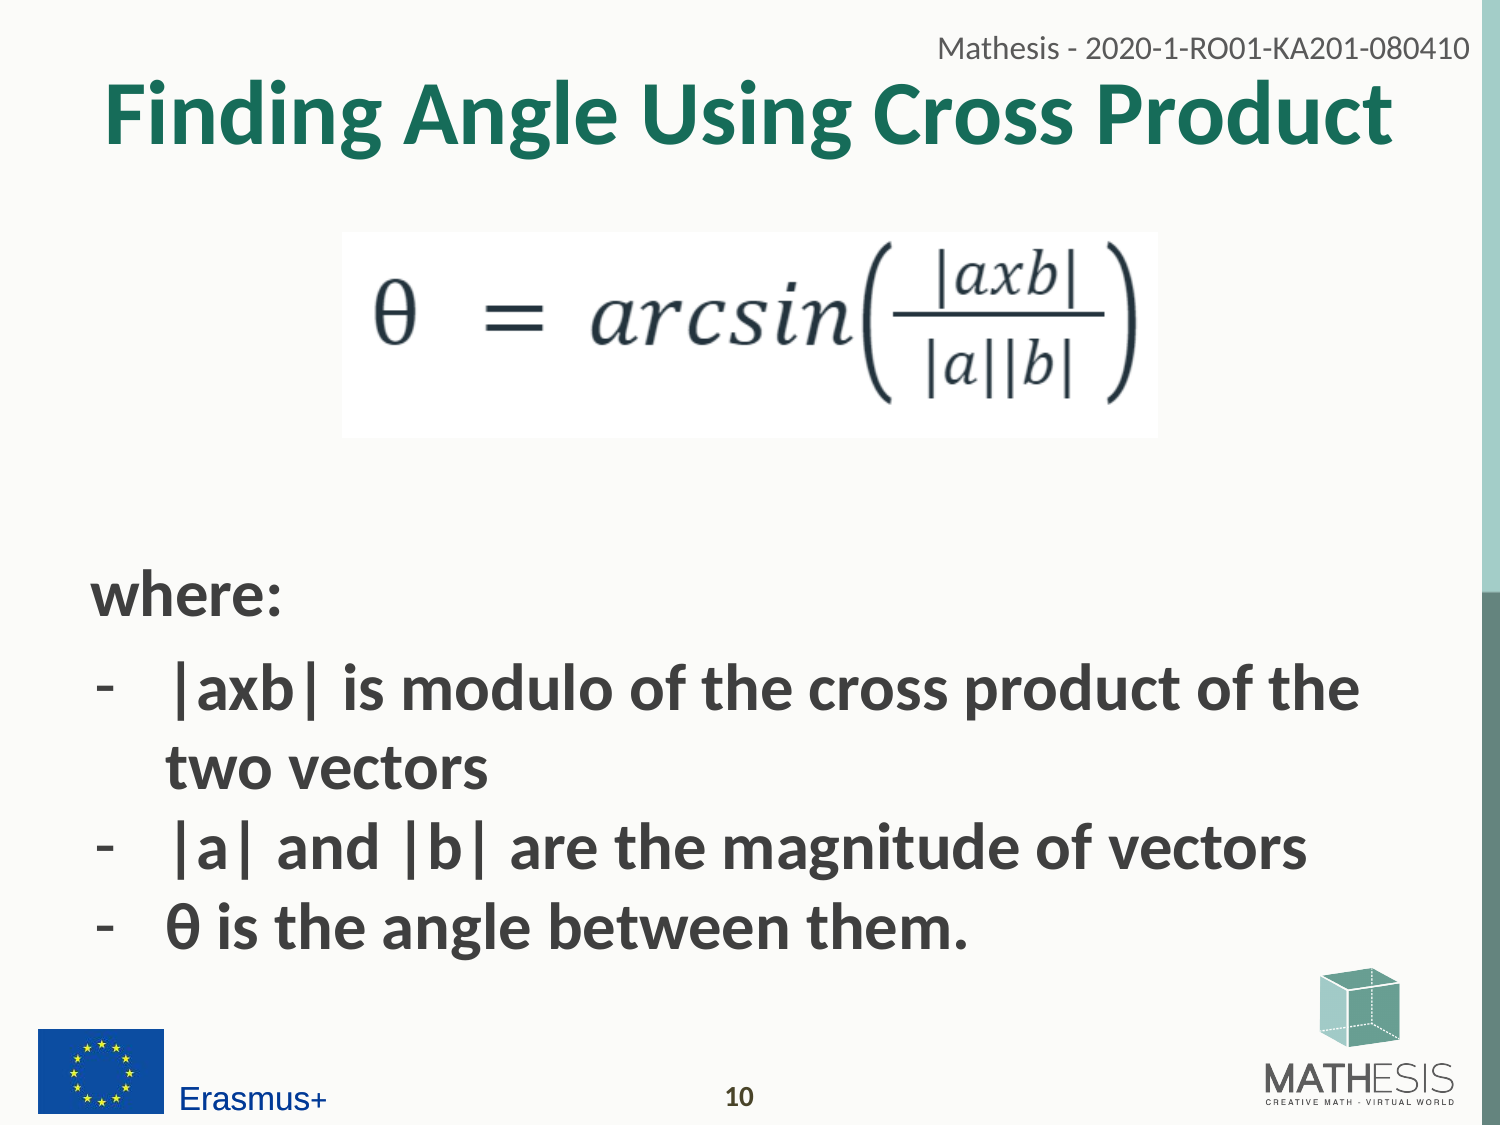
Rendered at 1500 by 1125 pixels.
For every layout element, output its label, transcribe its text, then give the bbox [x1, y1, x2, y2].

title Finding Angle Using Cross Product [75, 45, 1425, 233]
picture [38, 1029, 164, 1114]
picture [342, 232, 1158, 438]
list where: |axb| is modulo of the cross product of the two vectors |a| and |b| are the magnitude of vectors θ is the angle between them. [75, 262, 1425, 1005]
